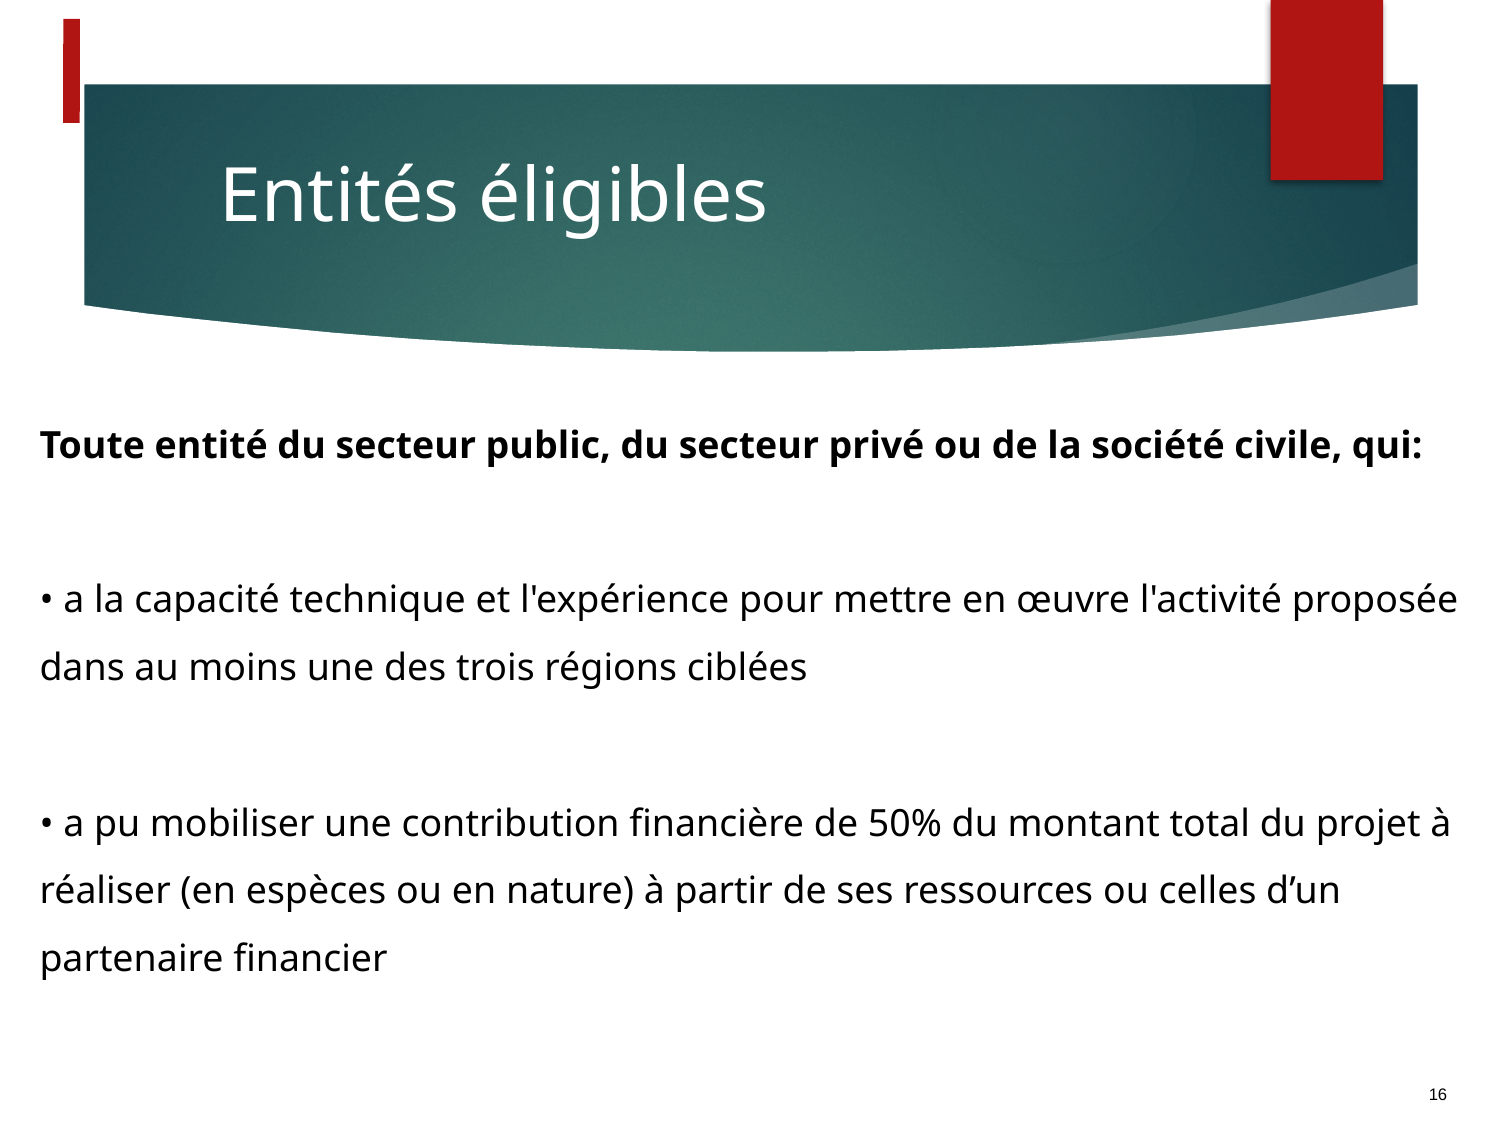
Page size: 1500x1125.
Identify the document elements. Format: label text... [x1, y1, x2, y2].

title Entités éligibles [204, 135, 1286, 247]
list Toute entité du secteur public, du secteur privé ou de la société civile, qui: • a la capacité technique et l'expérience pour mettre en œuvre l'activité proposée dans au moins une des trois régions ciblées • a pu mobiliser une contribution financière de 50% du montant total du projet à réaliser (en espèces ou en nature) à partir de ses ressources ou celles d’un partenaire financier [24, 276, 1500, 1125]
